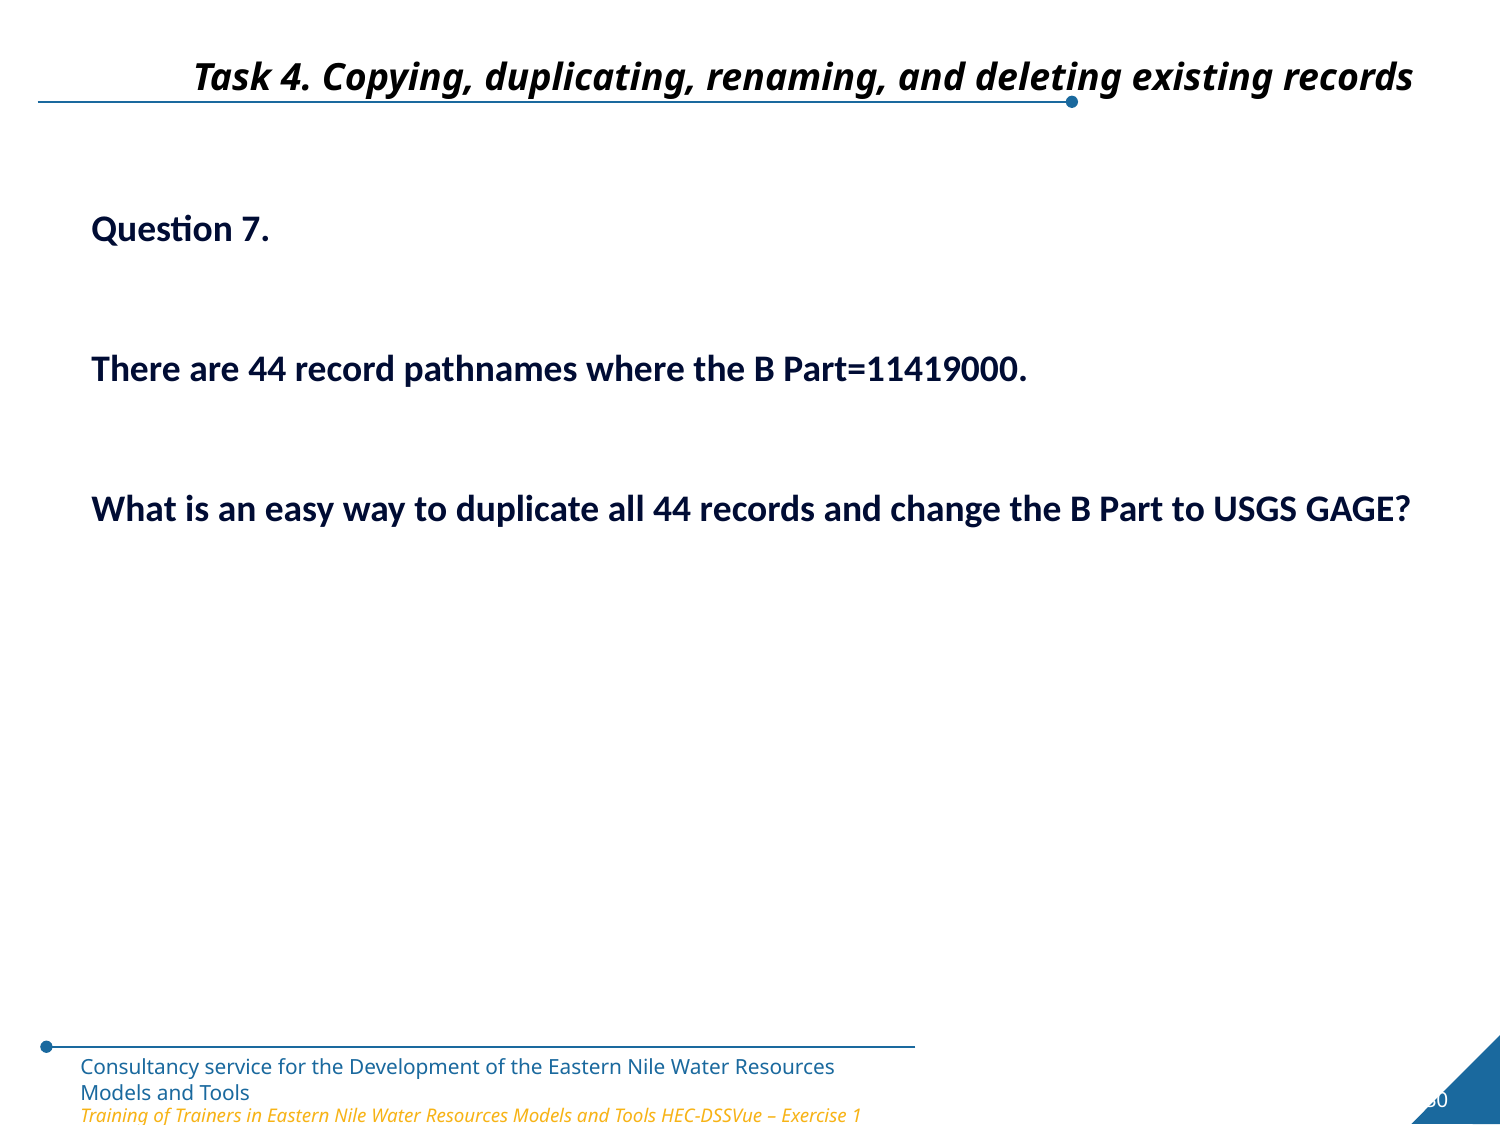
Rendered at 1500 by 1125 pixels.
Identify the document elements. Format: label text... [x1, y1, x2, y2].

text_box Task 4. Copying, duplicating, renaming, and deleting existing records [178, 22, 1468, 106]
list Question 7. There are 44 record pathnames where the B Part=11419000. What is an easy way to duplicate all 44 records and change the B Part to USGS GAGE? [76, 196, 1447, 941]
